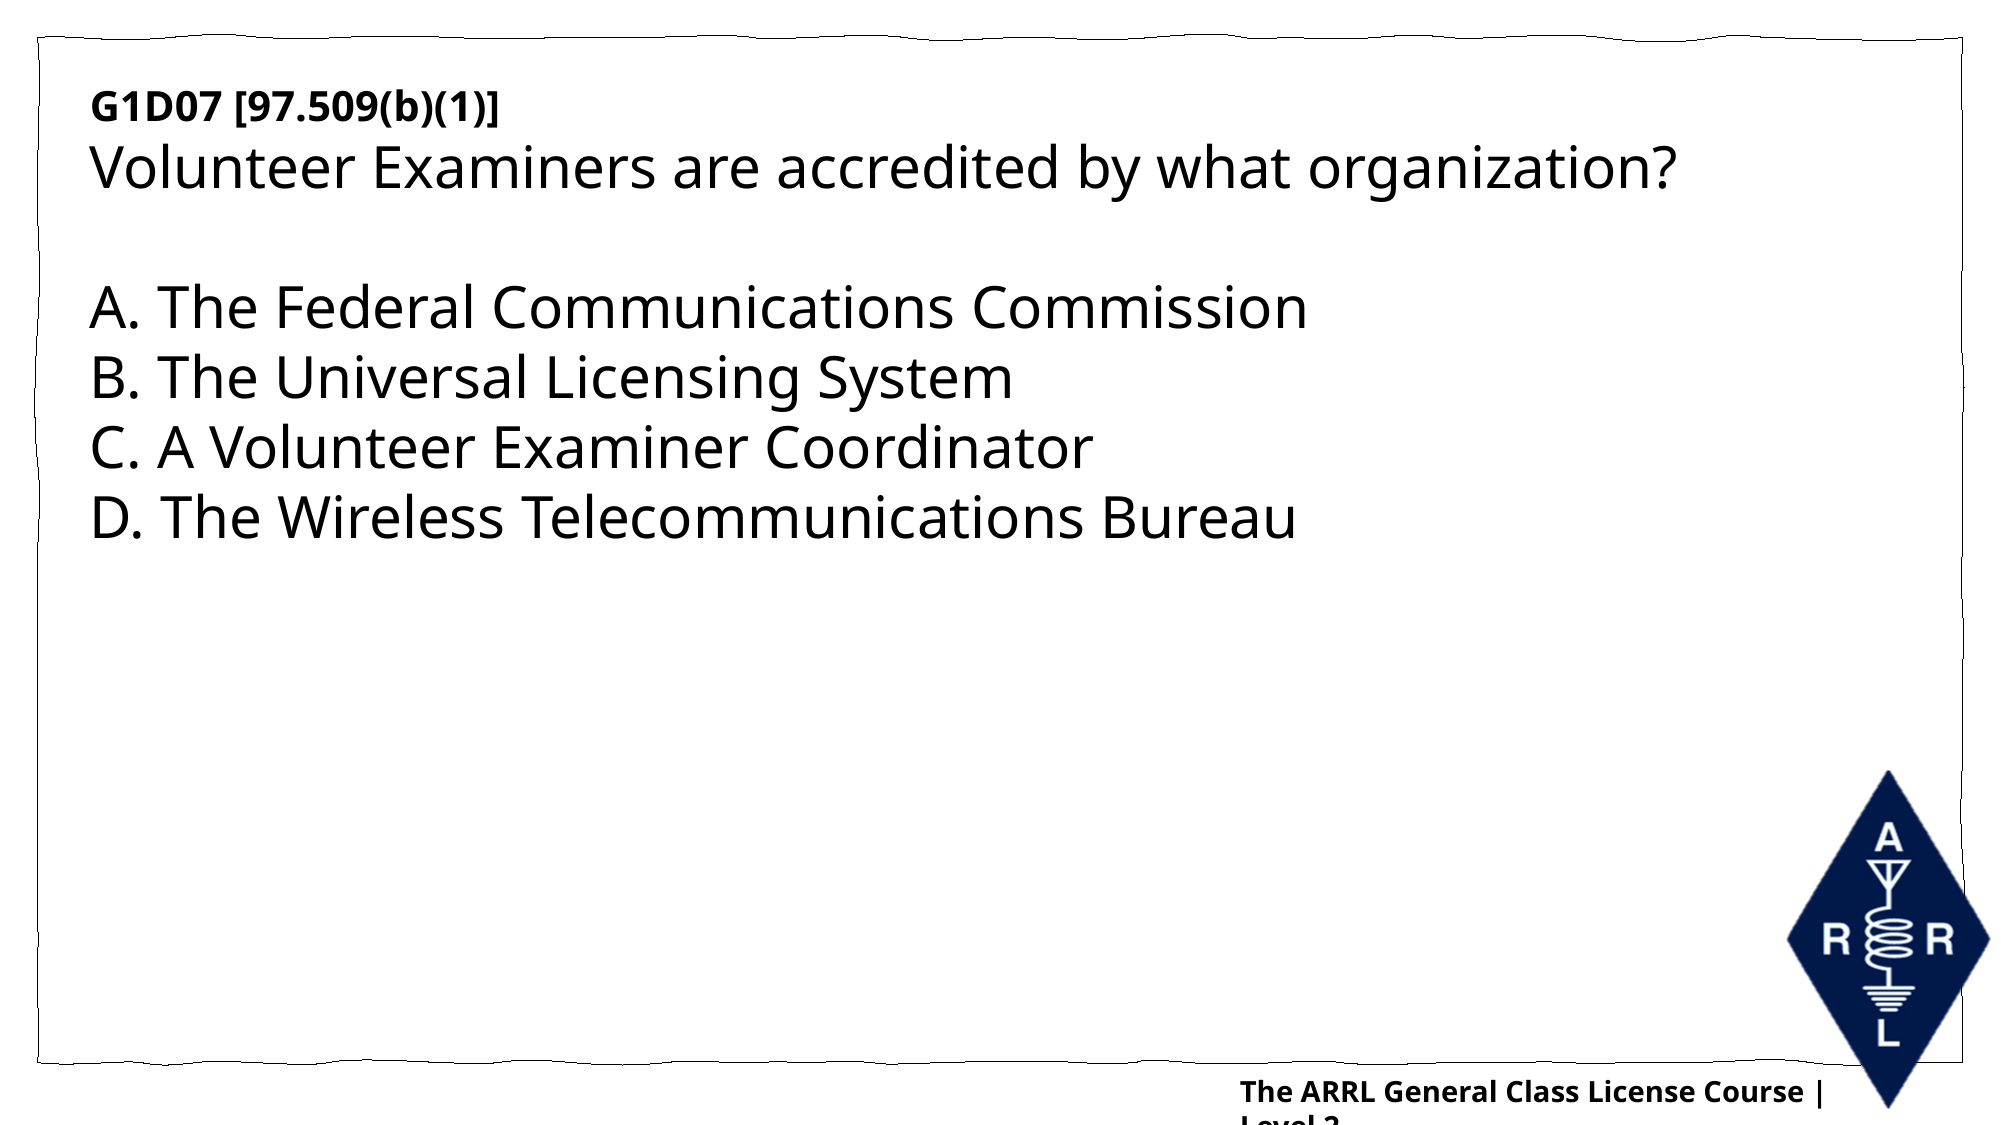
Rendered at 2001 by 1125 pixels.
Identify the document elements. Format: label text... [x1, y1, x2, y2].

picture [1773, 752, 1999, 1125]
text_box G1D07 [97.509(b)(1)] Volunteer Examiners are accredited by what organization? A. The Federal Communications Commission B. The Universal Licensing System C. A Volunteer Examiner Coordinator D. The Wireless Telecommunications Bureau [75, 72, 1850, 558]
